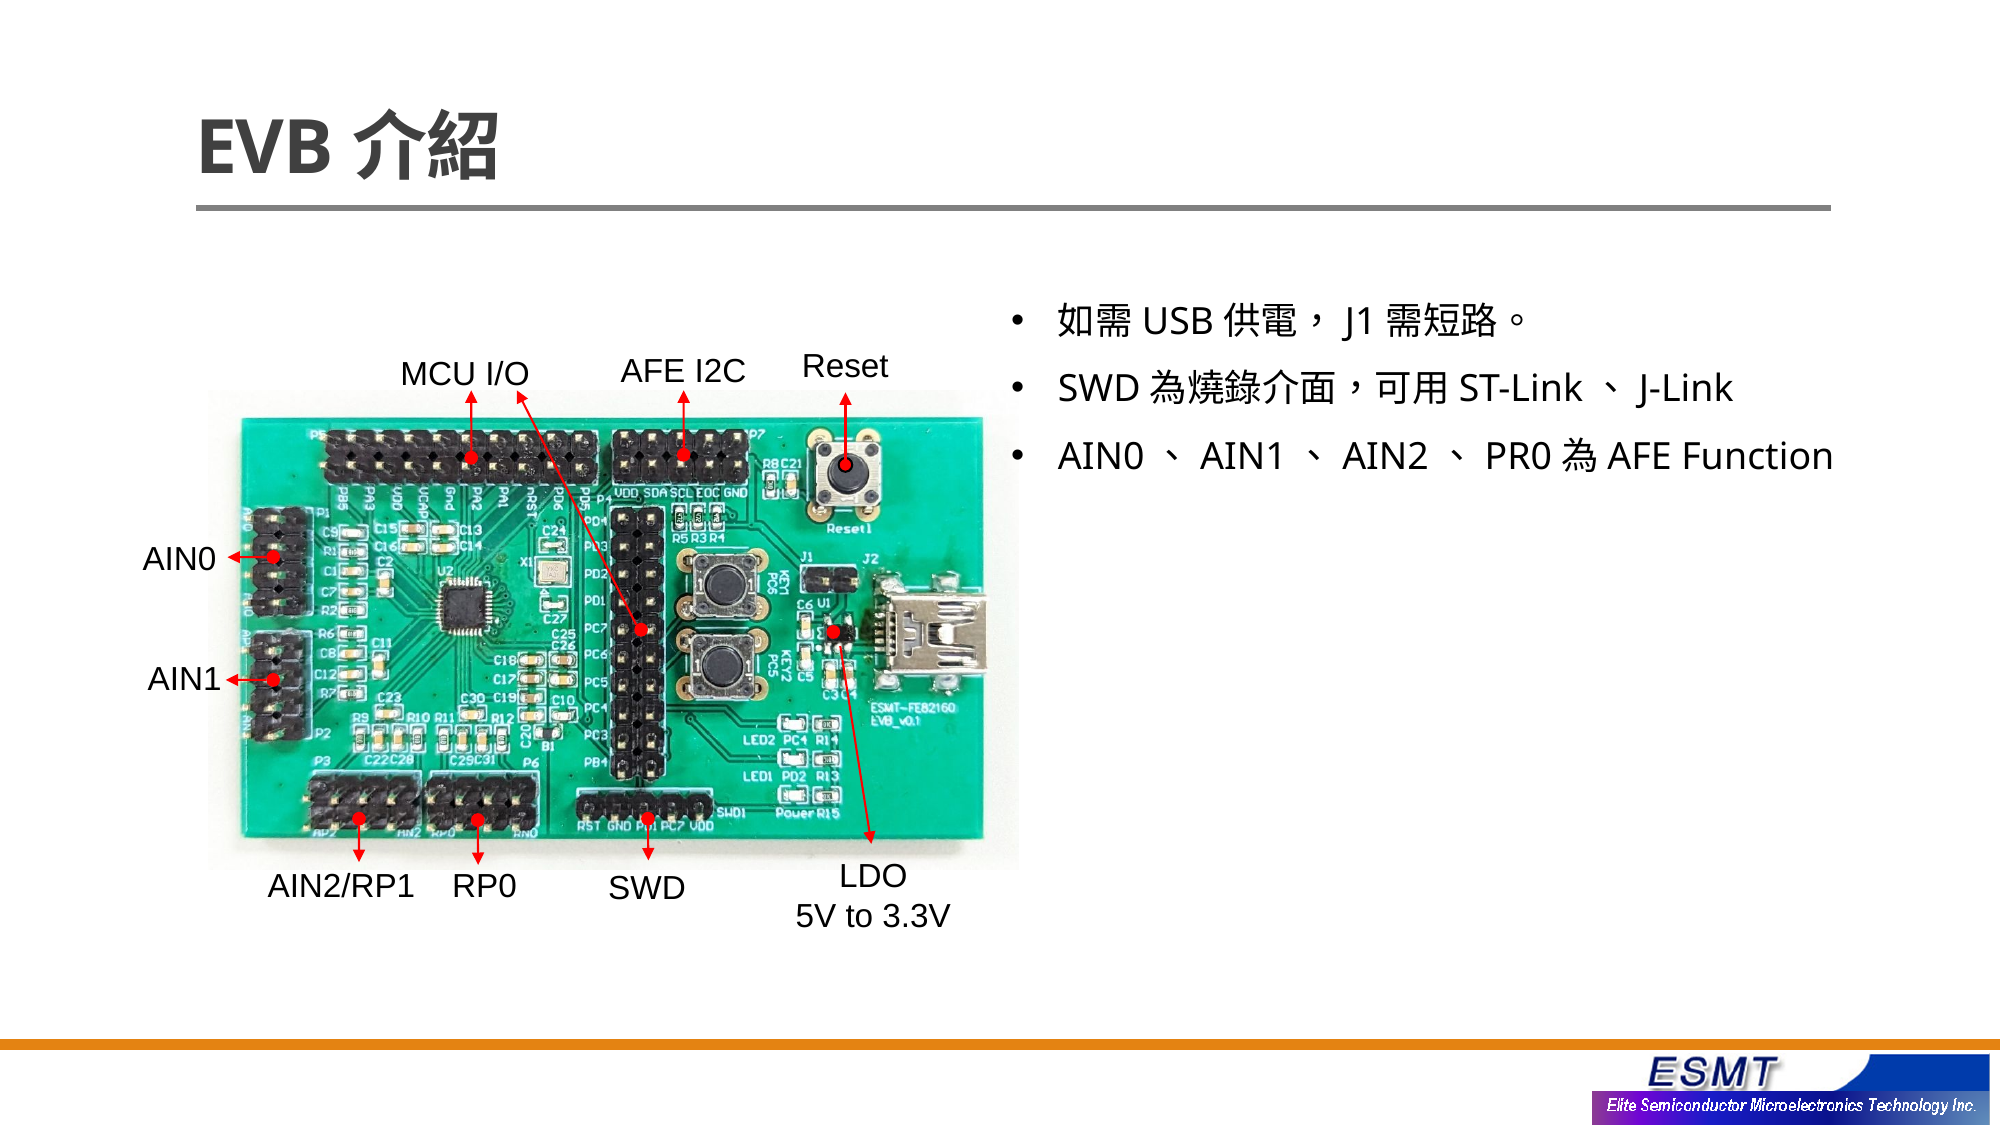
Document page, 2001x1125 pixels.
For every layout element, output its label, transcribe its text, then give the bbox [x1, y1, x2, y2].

text_box SWD [593, 878, 701, 914]
text_box AIN2/RP1 [252, 878, 431, 912]
title EVB介紹 [180, 47, 1830, 197]
text_box Reset [787, 336, 904, 386]
text_box AFE I2C [605, 341, 762, 386]
text_box AIN0 [127, 529, 204, 585]
text_box 如需USB供電，J1需短路。 SWD為燒錄介面，可用ST-Link、J-Link AIN0、AIN1、AIN2、PR0為AFE Function [996, 266, 1850, 485]
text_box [516, 389, 637, 626]
text_box MCU I/O [385, 344, 545, 386]
picture [1591, 1052, 1990, 1125]
text_box LDO 5V to 3.3V [780, 878, 966, 942]
text_box AIN1 [132, 649, 204, 705]
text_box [839, 645, 872, 845]
picture [207, 389, 1020, 870]
text_box RP0 [437, 878, 532, 912]
